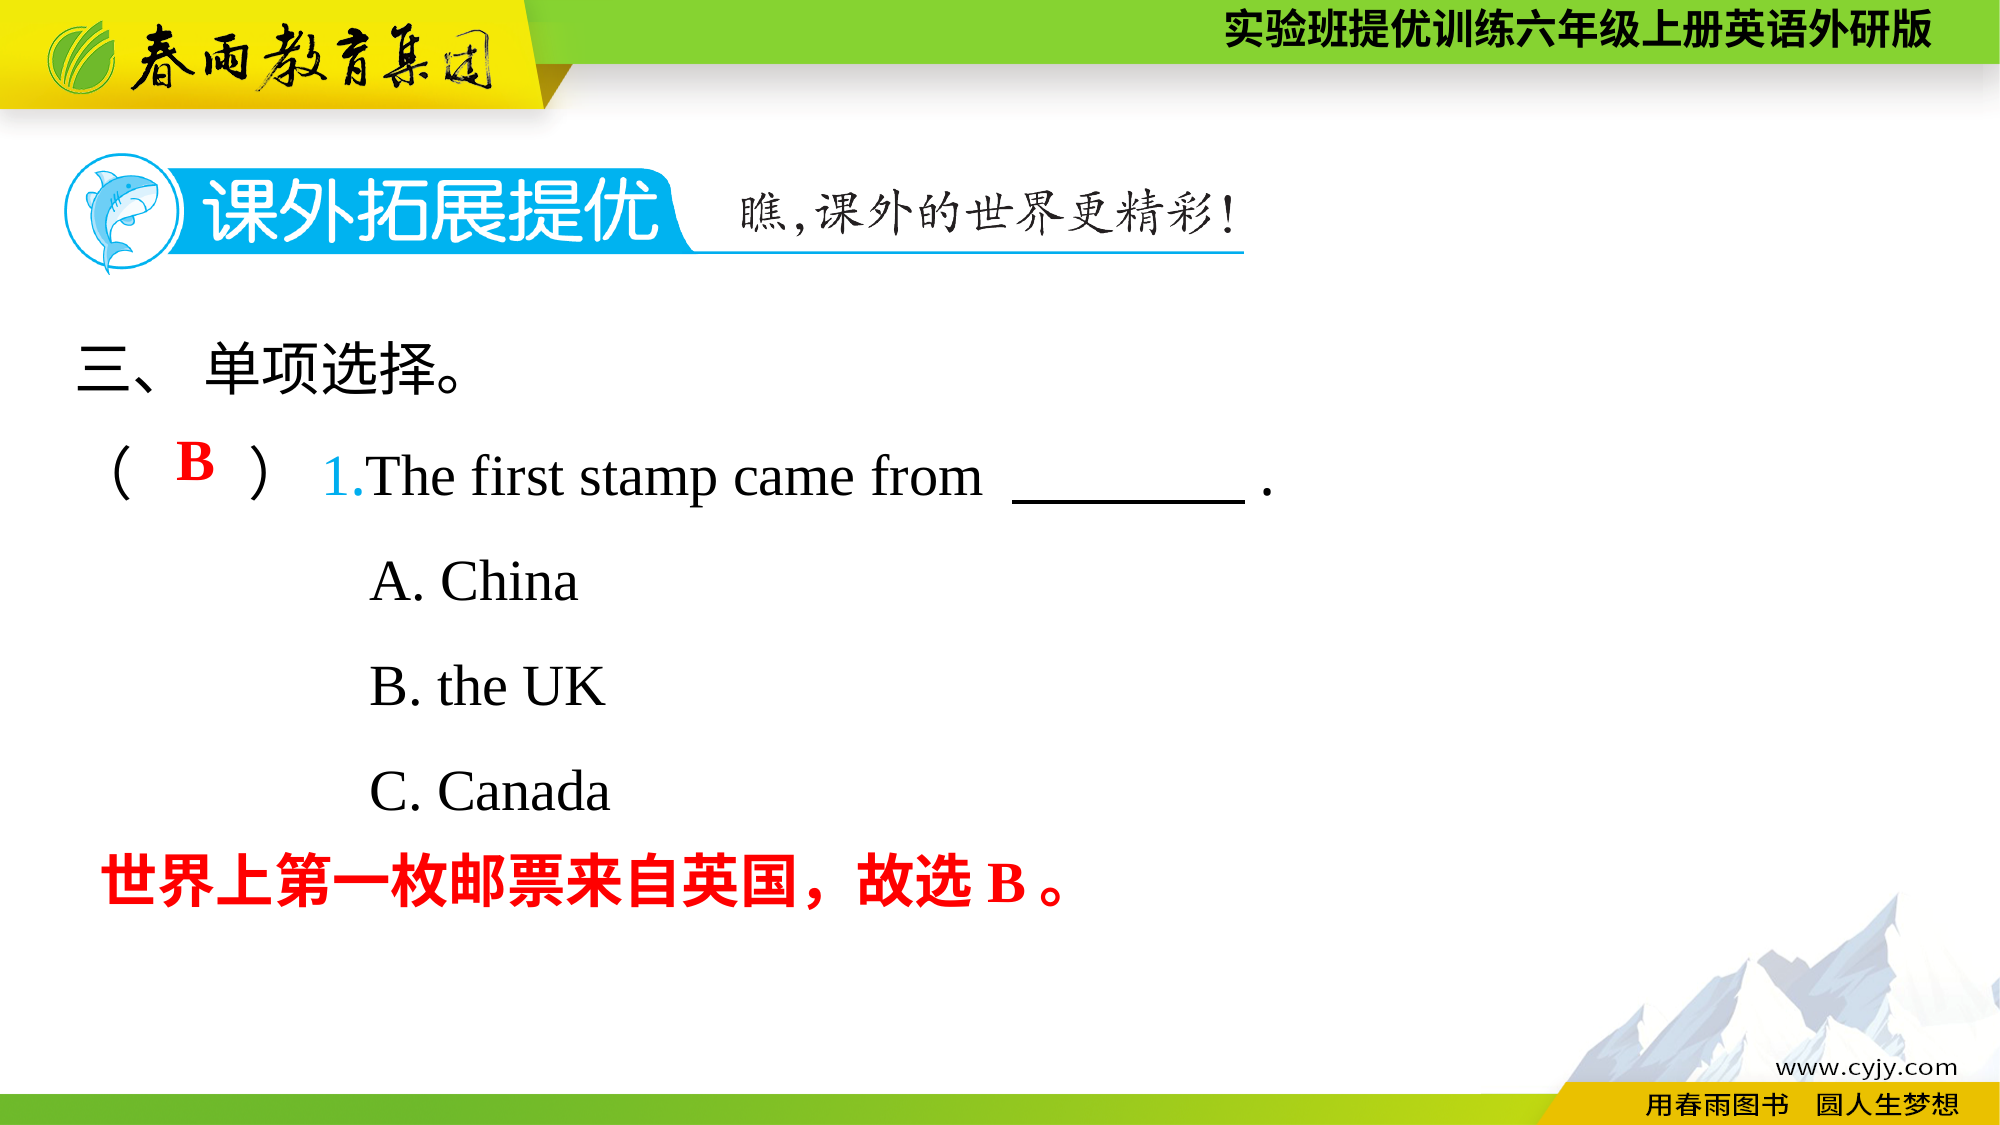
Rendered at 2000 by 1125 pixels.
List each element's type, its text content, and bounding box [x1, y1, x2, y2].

picture [0, 0, 2000, 1125]
list 三、 单项选择。 （ ）1.The first stamp came from . A. China B. the UK C. Canada [59, 289, 1944, 823]
text_box B [161, 415, 231, 500]
text_box 世界上第一枚邮票来自英国，故选B。 [84, 802, 1944, 922]
